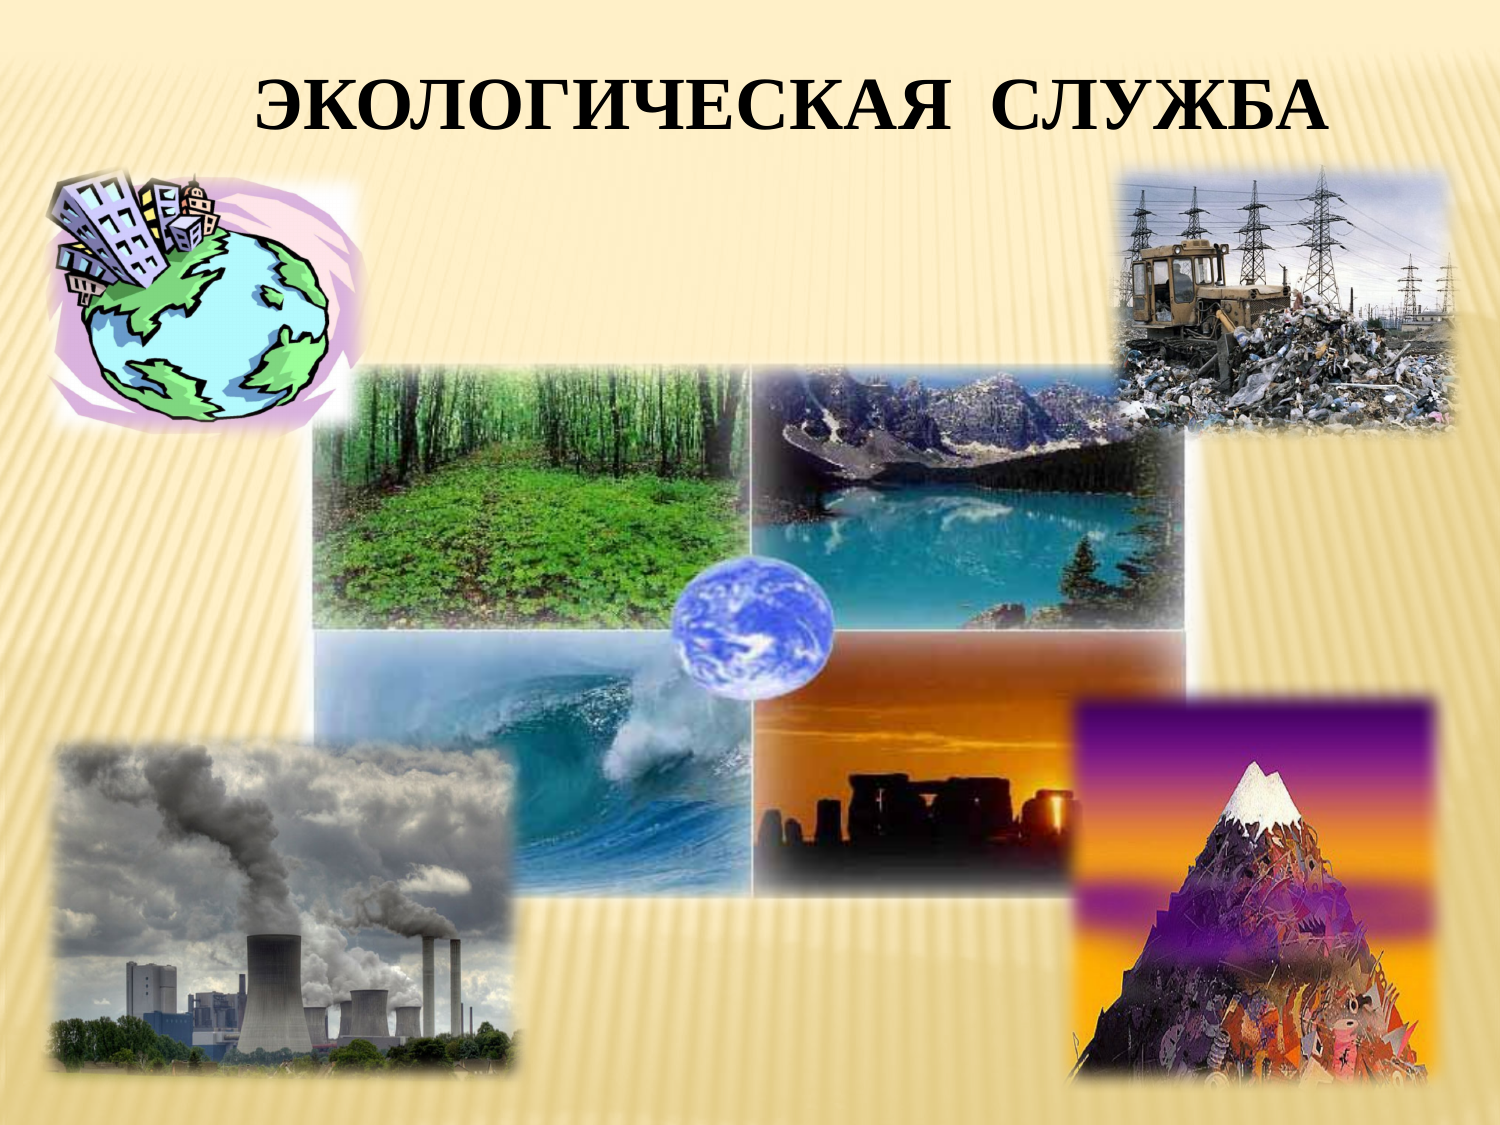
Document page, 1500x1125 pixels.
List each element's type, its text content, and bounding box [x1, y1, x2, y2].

picture [34, 163, 1454, 1094]
picture [1101, 152, 1468, 446]
text_box ЭКОЛОГИЧЕСКАЯ СЛУЖБА [210, 46, 1372, 152]
